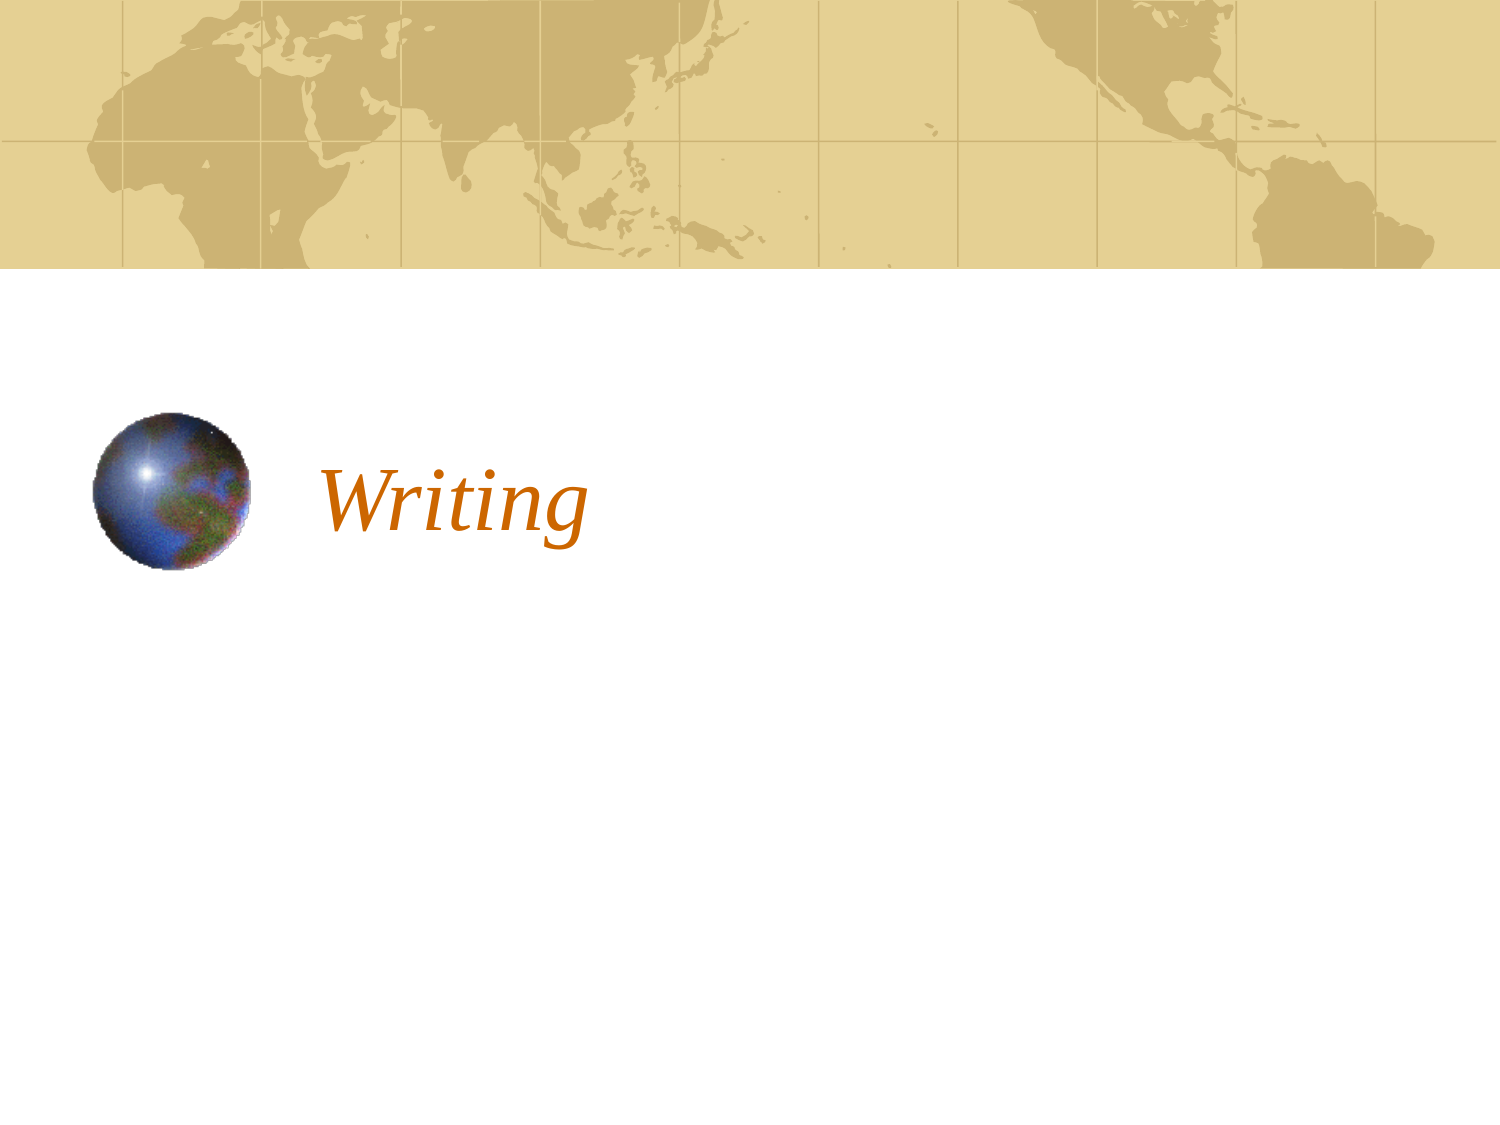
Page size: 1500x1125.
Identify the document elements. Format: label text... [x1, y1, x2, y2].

picture [87, 407, 268, 575]
title Writing [299, 299, 1438, 688]
